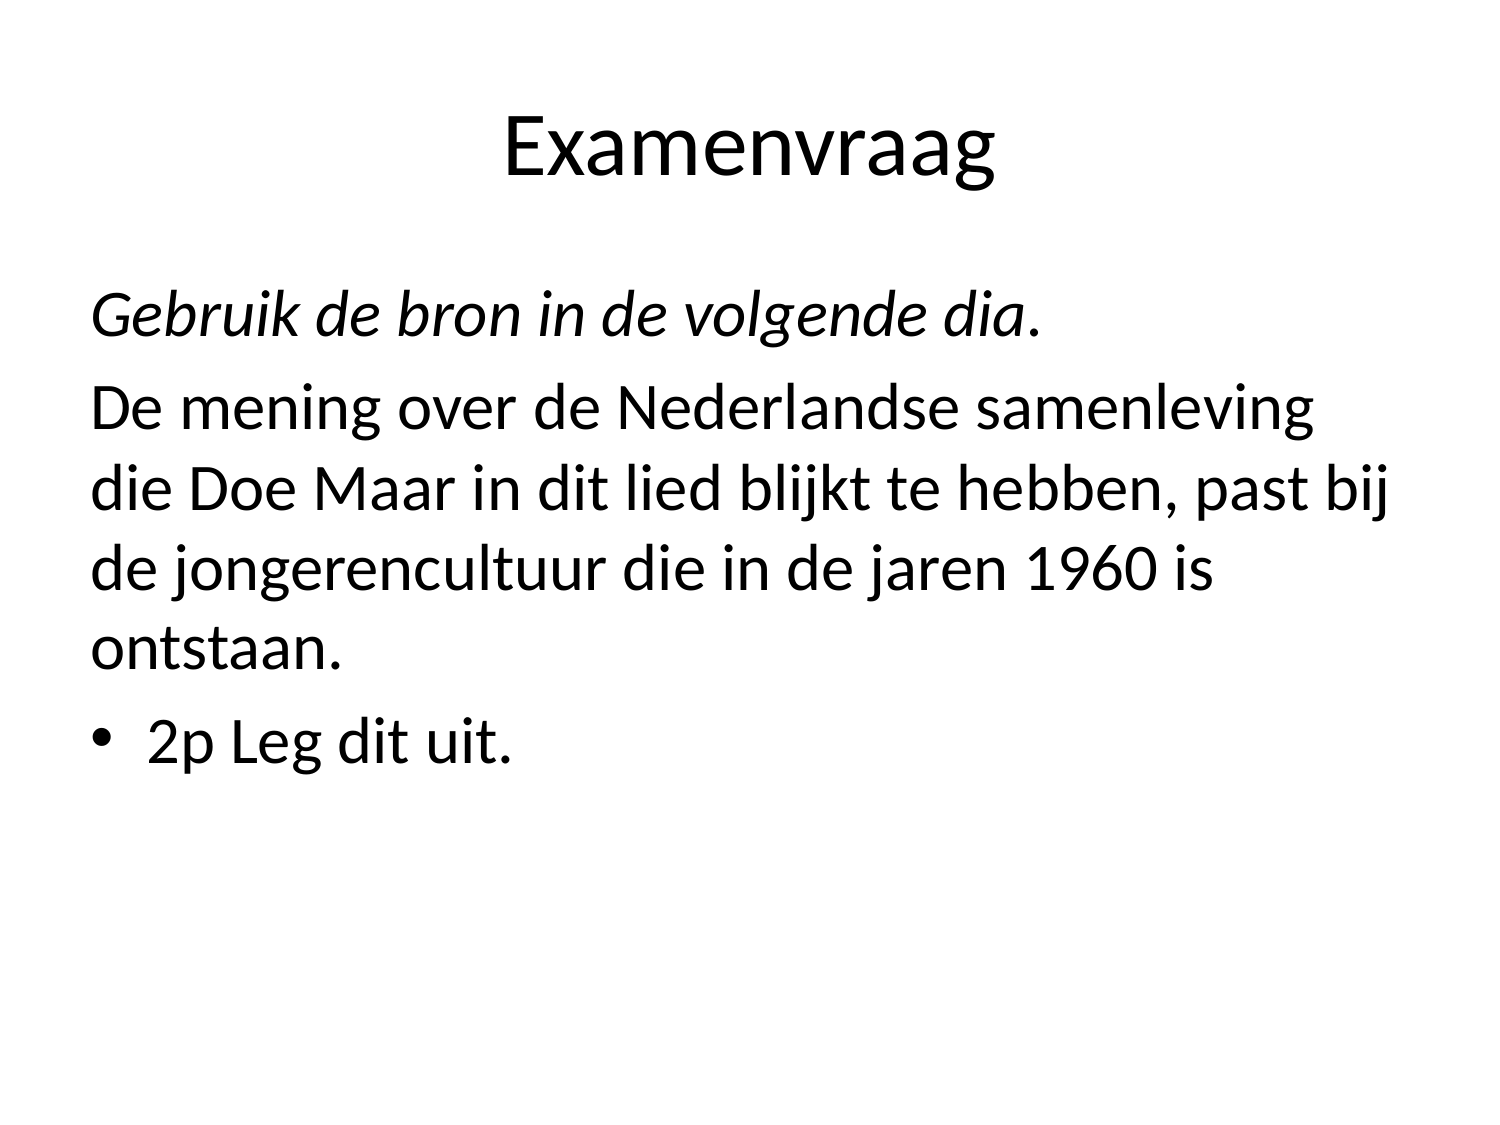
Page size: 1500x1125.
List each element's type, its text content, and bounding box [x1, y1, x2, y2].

title Examenvraag [75, 45, 1425, 233]
list Gebruik de bron in de volgende dia. De mening over de Nederlandse samenleving die Doe Maar in dit lied blijkt te hebben, past bij de jongerencultuur die in de jaren 1960 is ontstaan. 2p Leg dit uit. [75, 262, 1425, 1005]
